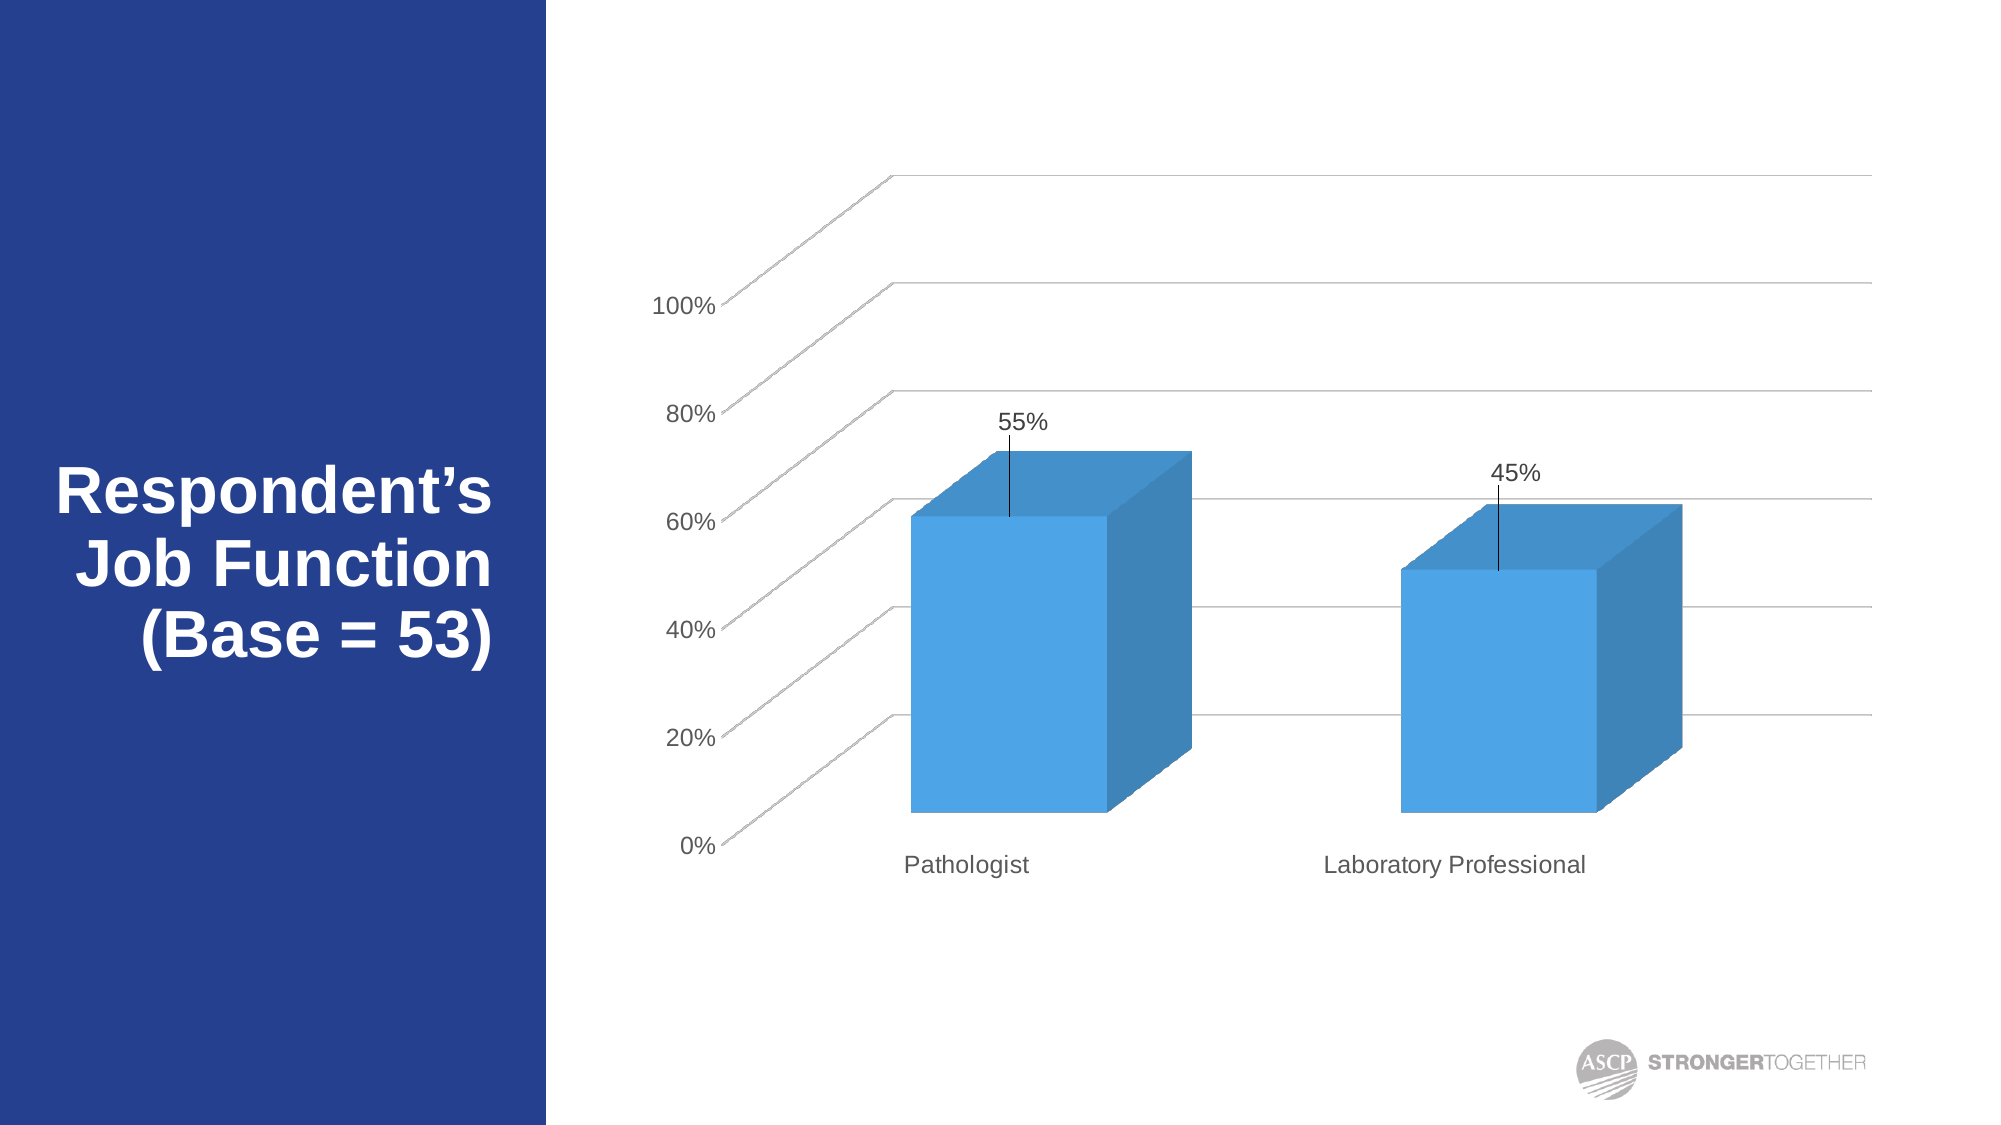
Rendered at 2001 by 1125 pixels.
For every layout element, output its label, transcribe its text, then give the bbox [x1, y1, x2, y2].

chart [610, 164, 1882, 916]
picture [1576, 1039, 1866, 1100]
title Respondent’s Job Function (Base = 53) [37, 448, 509, 680]
